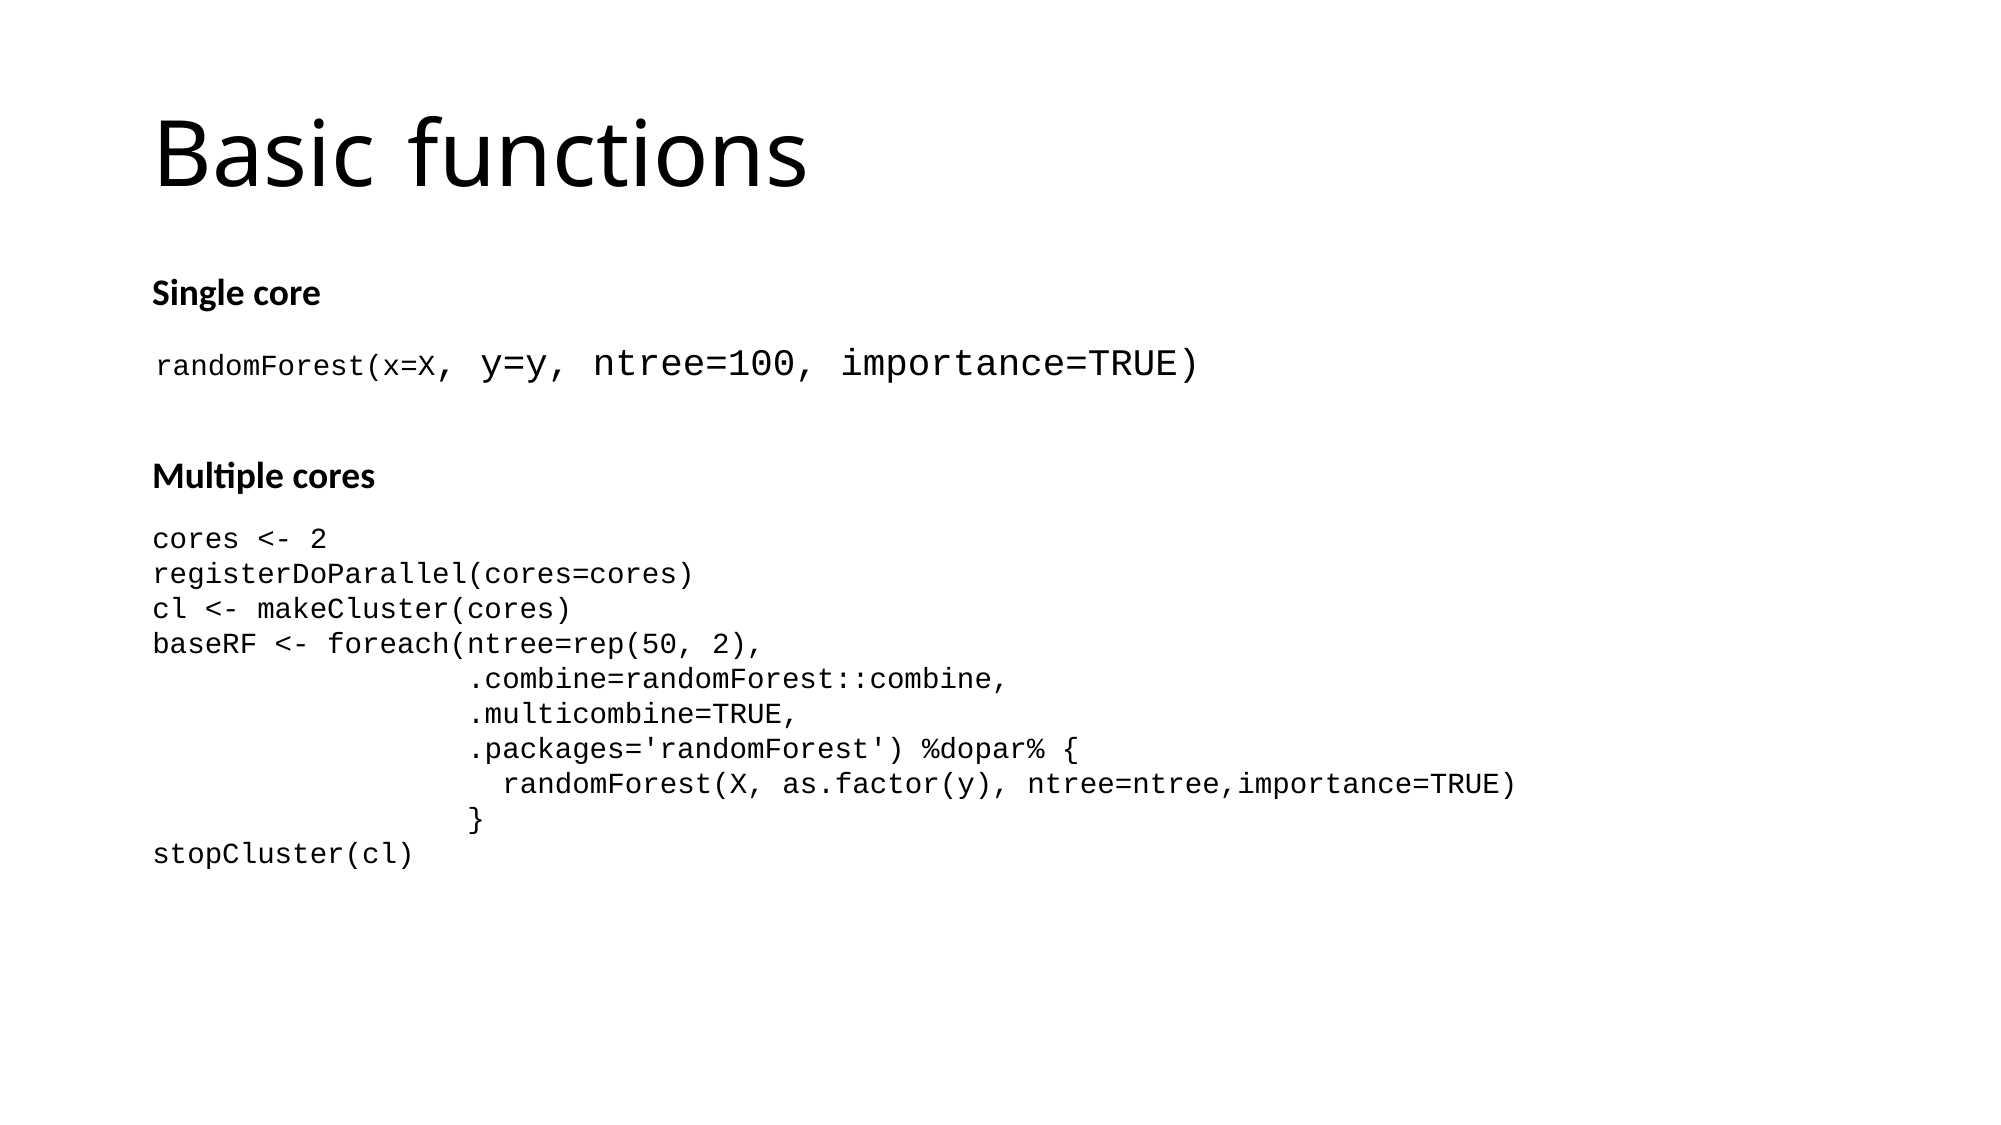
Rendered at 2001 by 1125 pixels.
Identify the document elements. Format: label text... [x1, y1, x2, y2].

text_box randomForest(x=X, y=y, ntree=100, importance=TRUE) [140, 330, 1216, 390]
text_box Basic functions [137, 59, 1863, 221]
text_box cores <- 2 registerDoParallel(cores=cores) cl <- makeCluster(cores) baseRF <- foreach(ntree=rep(50, 2), .combine=randomForest::combine, .multicombine=TRUE, .packages='randomForest') %dopar% { randomForest(X, as.factor(y), ntree=ntree,importance=TRUE) } stopCluster(cl) [137, 512, 1701, 877]
text_box Single core [137, 260, 703, 321]
text_box Multiple cores [137, 443, 703, 504]
